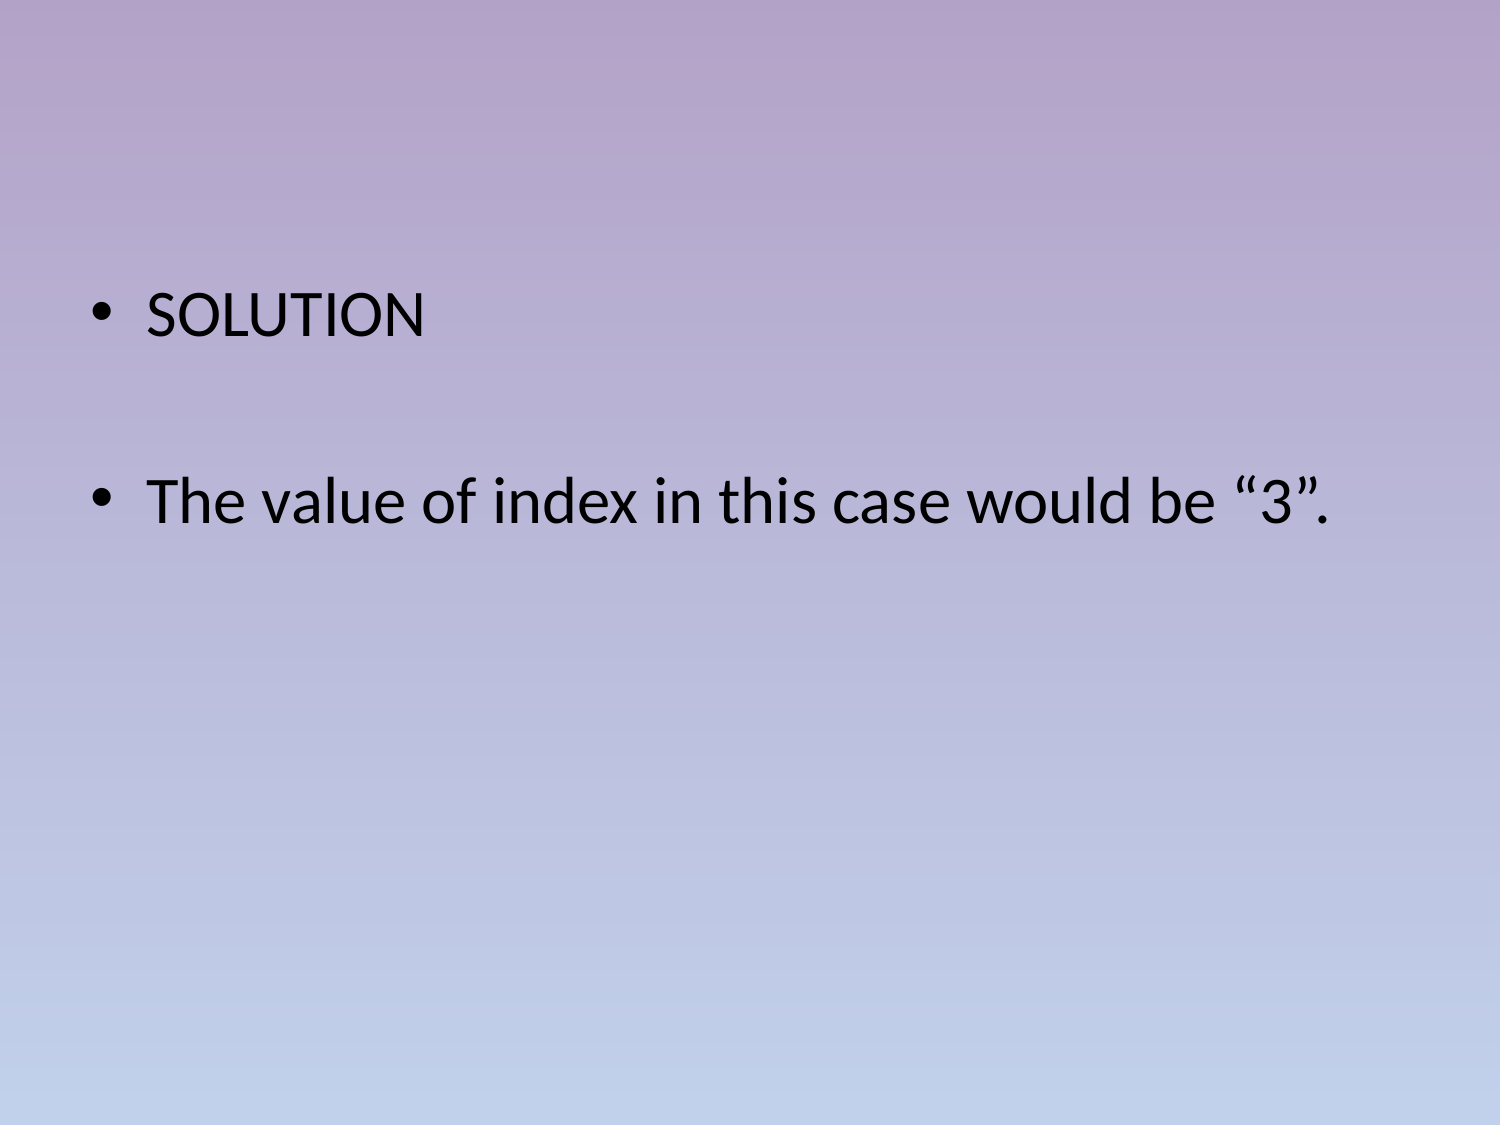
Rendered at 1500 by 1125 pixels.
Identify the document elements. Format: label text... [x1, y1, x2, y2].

list SOLUTION The value of index in this case would be “3”. [75, 262, 1425, 1005]
